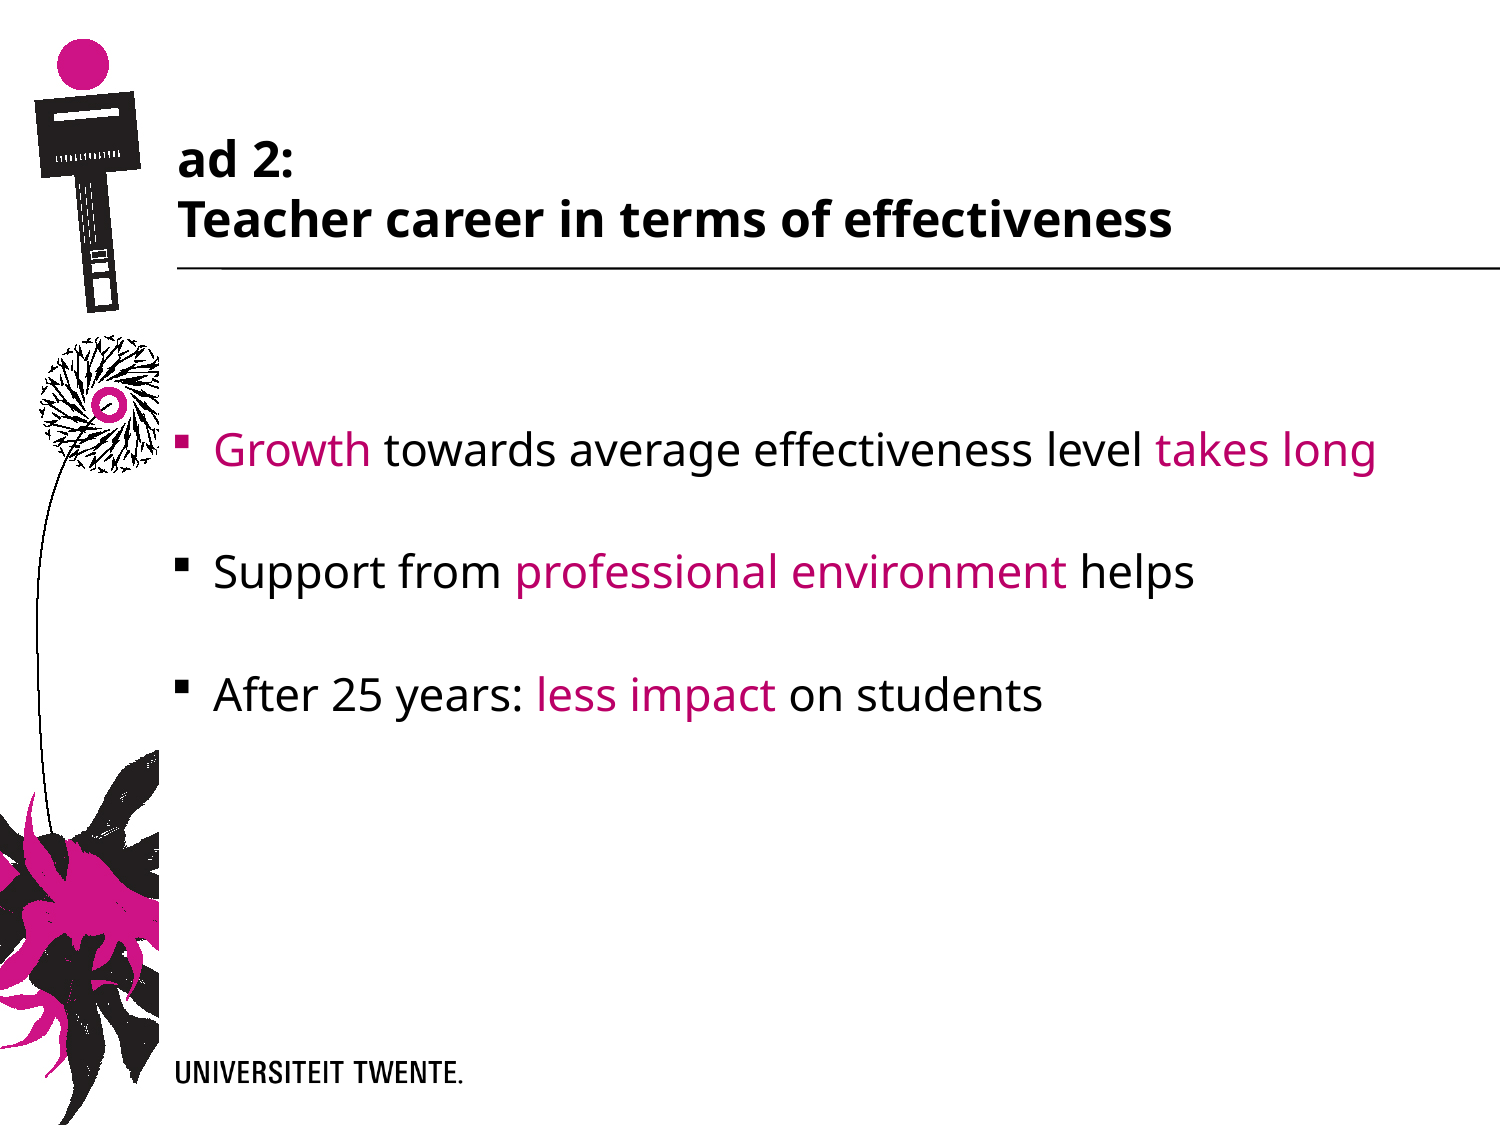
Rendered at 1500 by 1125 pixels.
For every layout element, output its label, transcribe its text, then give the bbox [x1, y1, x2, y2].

title ad 2: Teacher career in terms of effectiveness [177, 59, 1458, 248]
picture [0, 0, 482, 1125]
list Growth towards average effectiveness level takes long Support from professional environment helps After 25 years: less impact on students [171, 302, 1471, 988]
